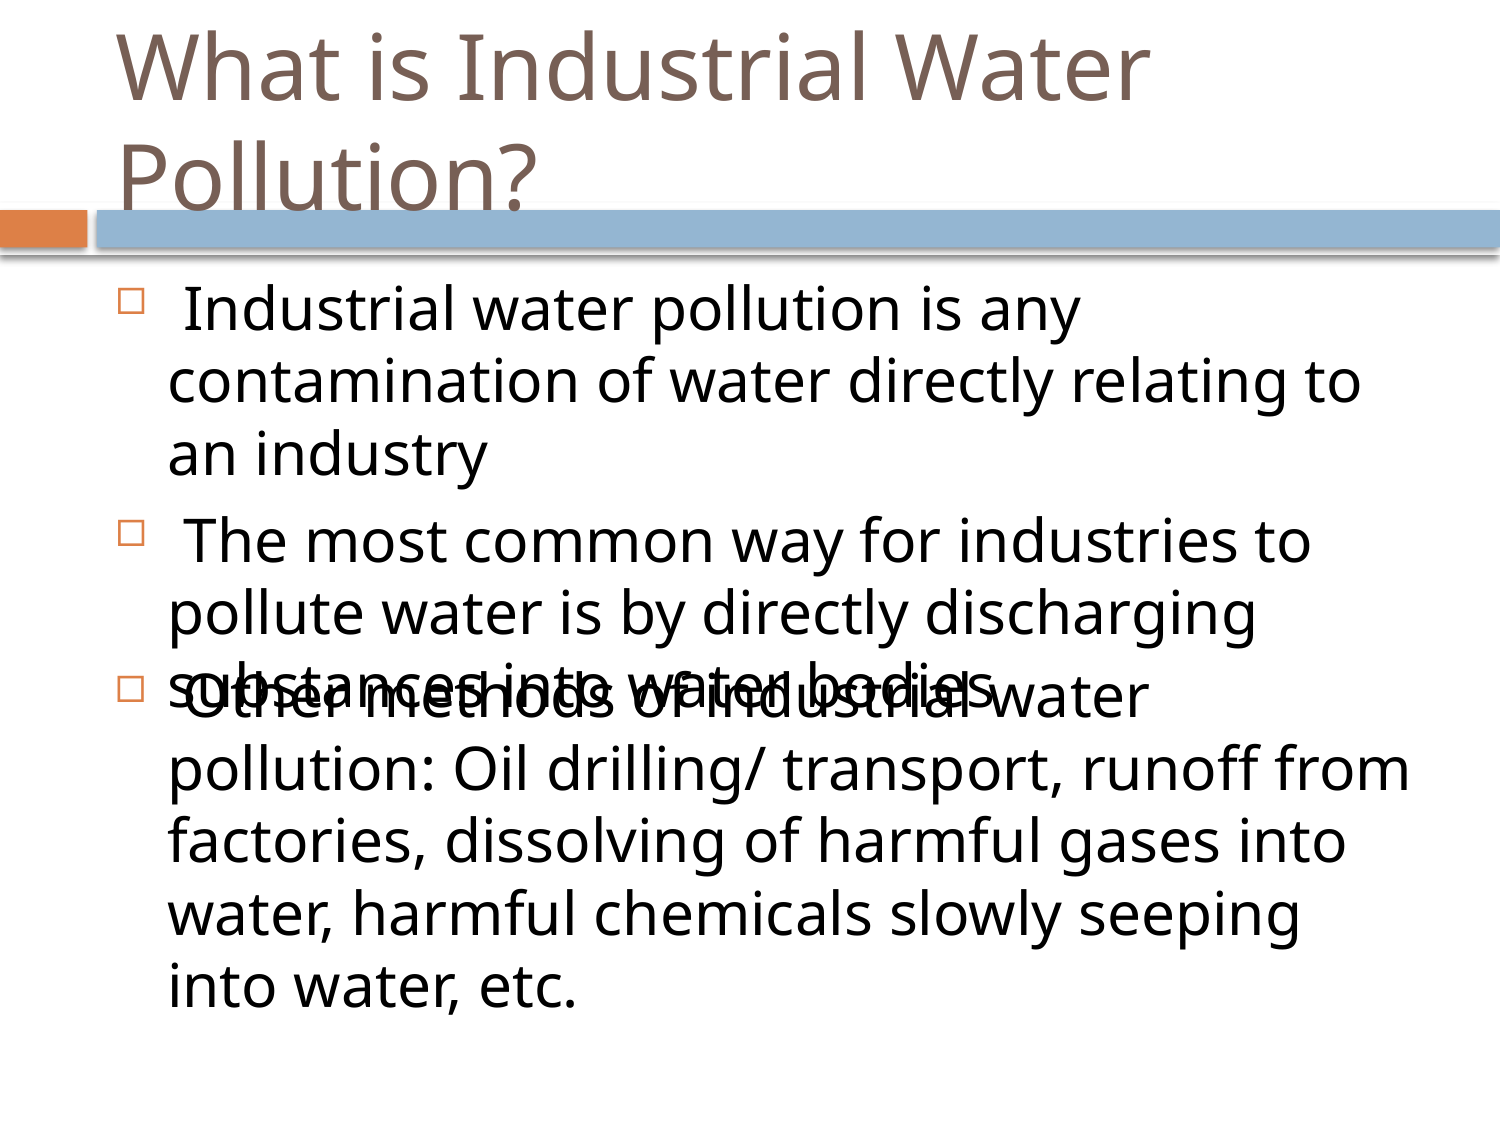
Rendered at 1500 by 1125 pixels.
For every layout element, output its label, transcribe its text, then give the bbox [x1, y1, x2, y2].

list Industrial water pollution is any contamination of water directly relating to an industry The most common way for industries to pollute water is by directly discharging substances into water bodies [100, 262, 1438, 650]
text_box Other methods of industrial water pollution: Oil drilling/ transport, runoff from factories, dissolving of harmful gases into water, harmful chemicals slowly seeping into water, etc. [99, 650, 1438, 1063]
title What is Industrial Water Pollution? [100, 37, 1438, 200]
